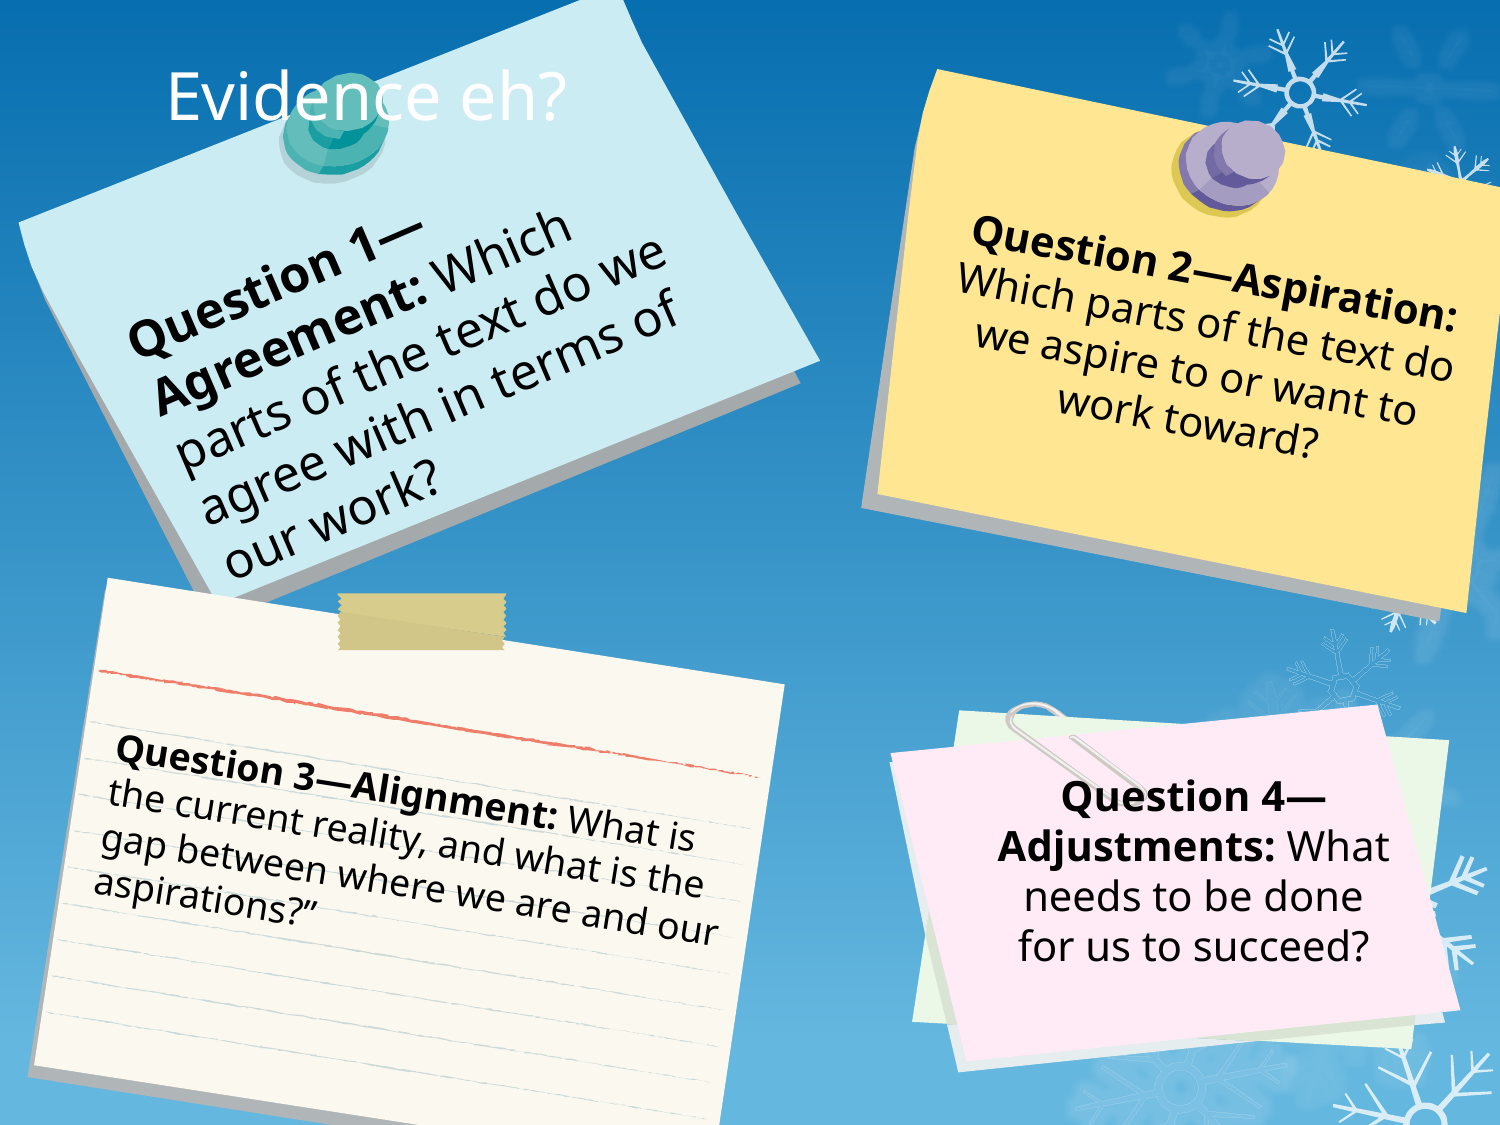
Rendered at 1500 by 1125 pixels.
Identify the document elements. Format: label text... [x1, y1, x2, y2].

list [39, 28, 804, 579]
title Evidence eh? [150, 0, 1500, 188]
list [844, 76, 1500, 629]
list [886, 699, 1463, 1075]
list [24, 574, 788, 1125]
